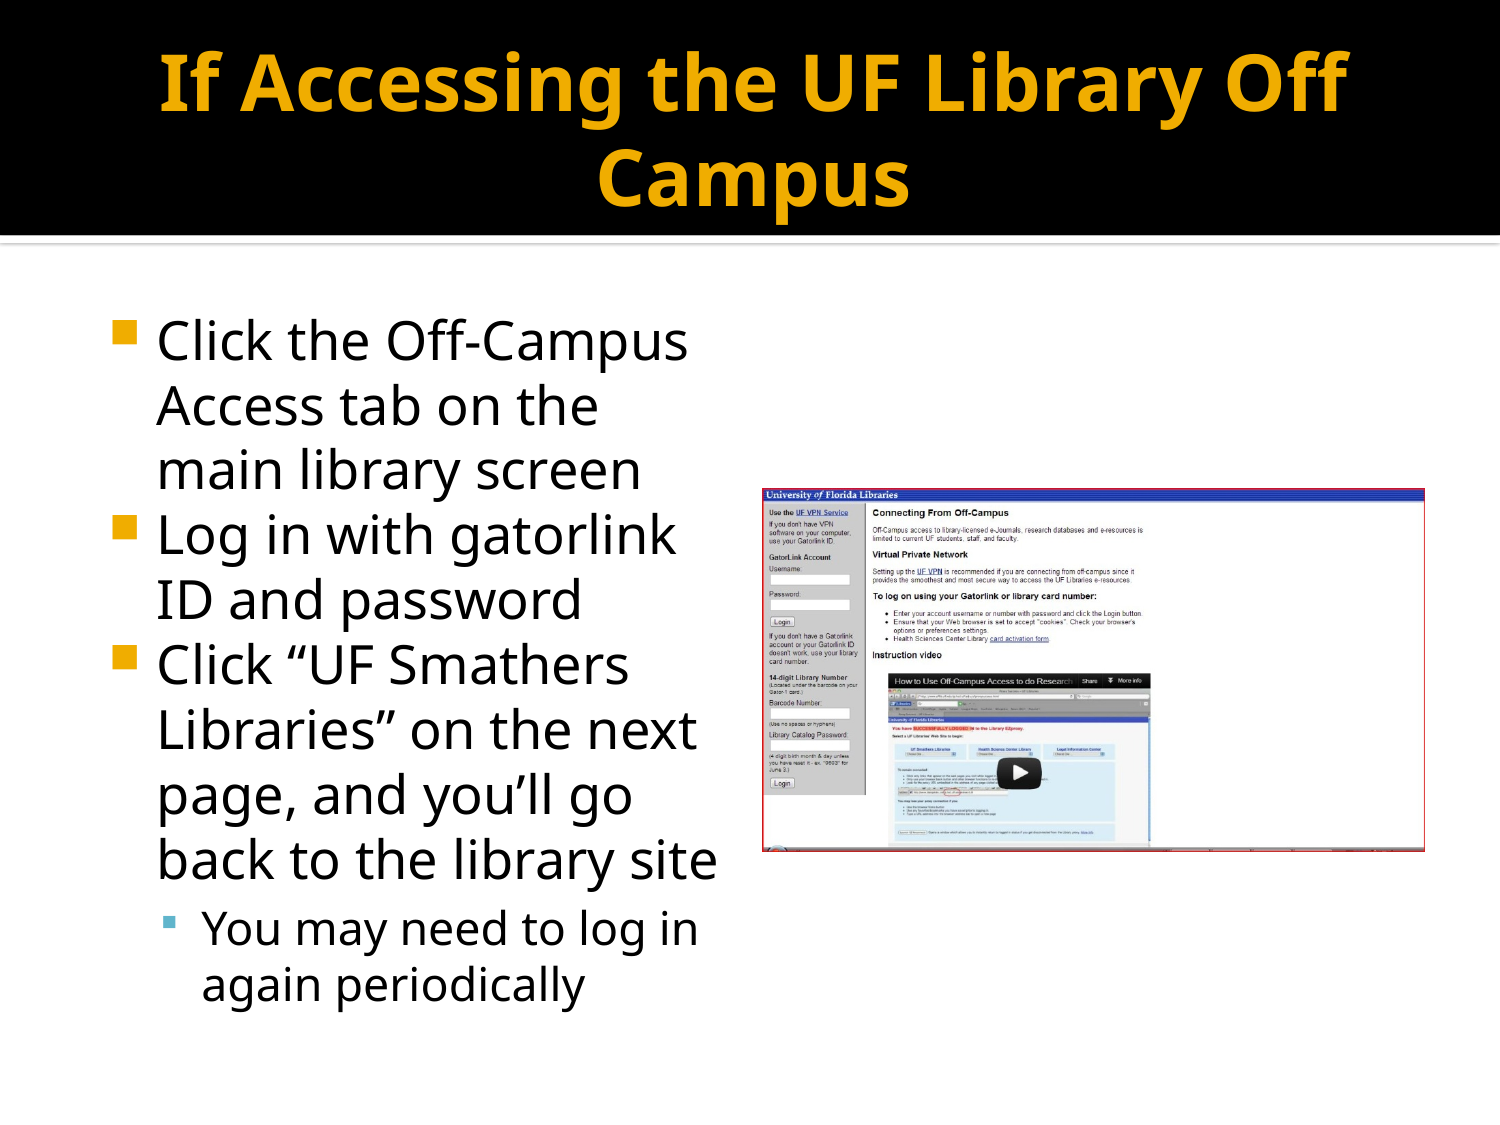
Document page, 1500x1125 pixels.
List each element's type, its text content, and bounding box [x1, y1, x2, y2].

title If Accessing the UF Library Off Campus [75, 24, 1425, 231]
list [762, 488, 1425, 852]
list Click the Off-Campus Access tab on the main library screen Log in with gatorlink ID and password Click “UF Smathers Libraries” on the next page, and you’ll go back to the library site You may need to log in again periodically [75, 291, 738, 1050]
